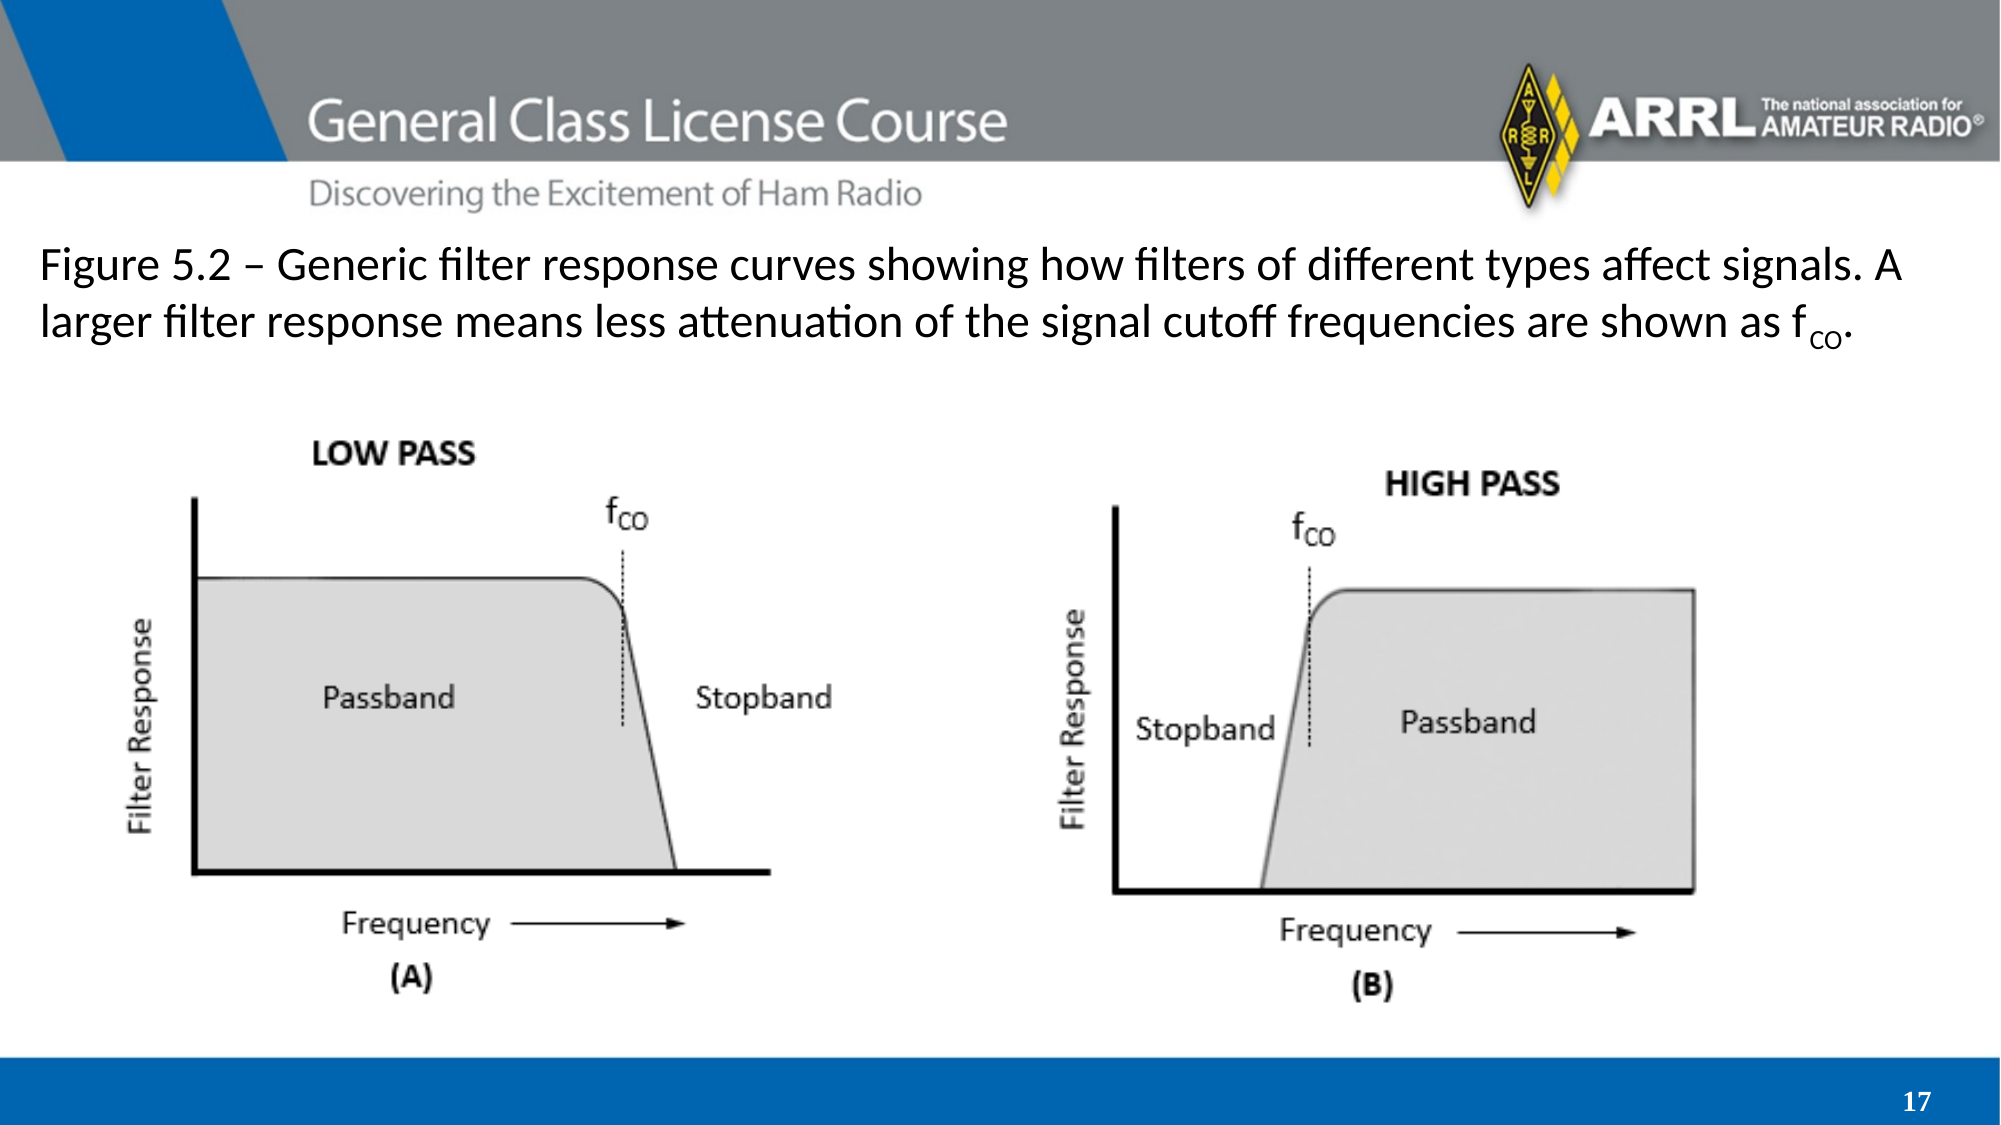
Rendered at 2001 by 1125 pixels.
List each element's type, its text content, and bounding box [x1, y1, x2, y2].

title Figure 5.2 – Generic filter response curves showing how filters of different types affect signals. A larger filter response means less attenuation of the signal cutoff frequencies are shown as fCO. [24, 224, 1963, 413]
picture [0, 0, 2001, 1125]
